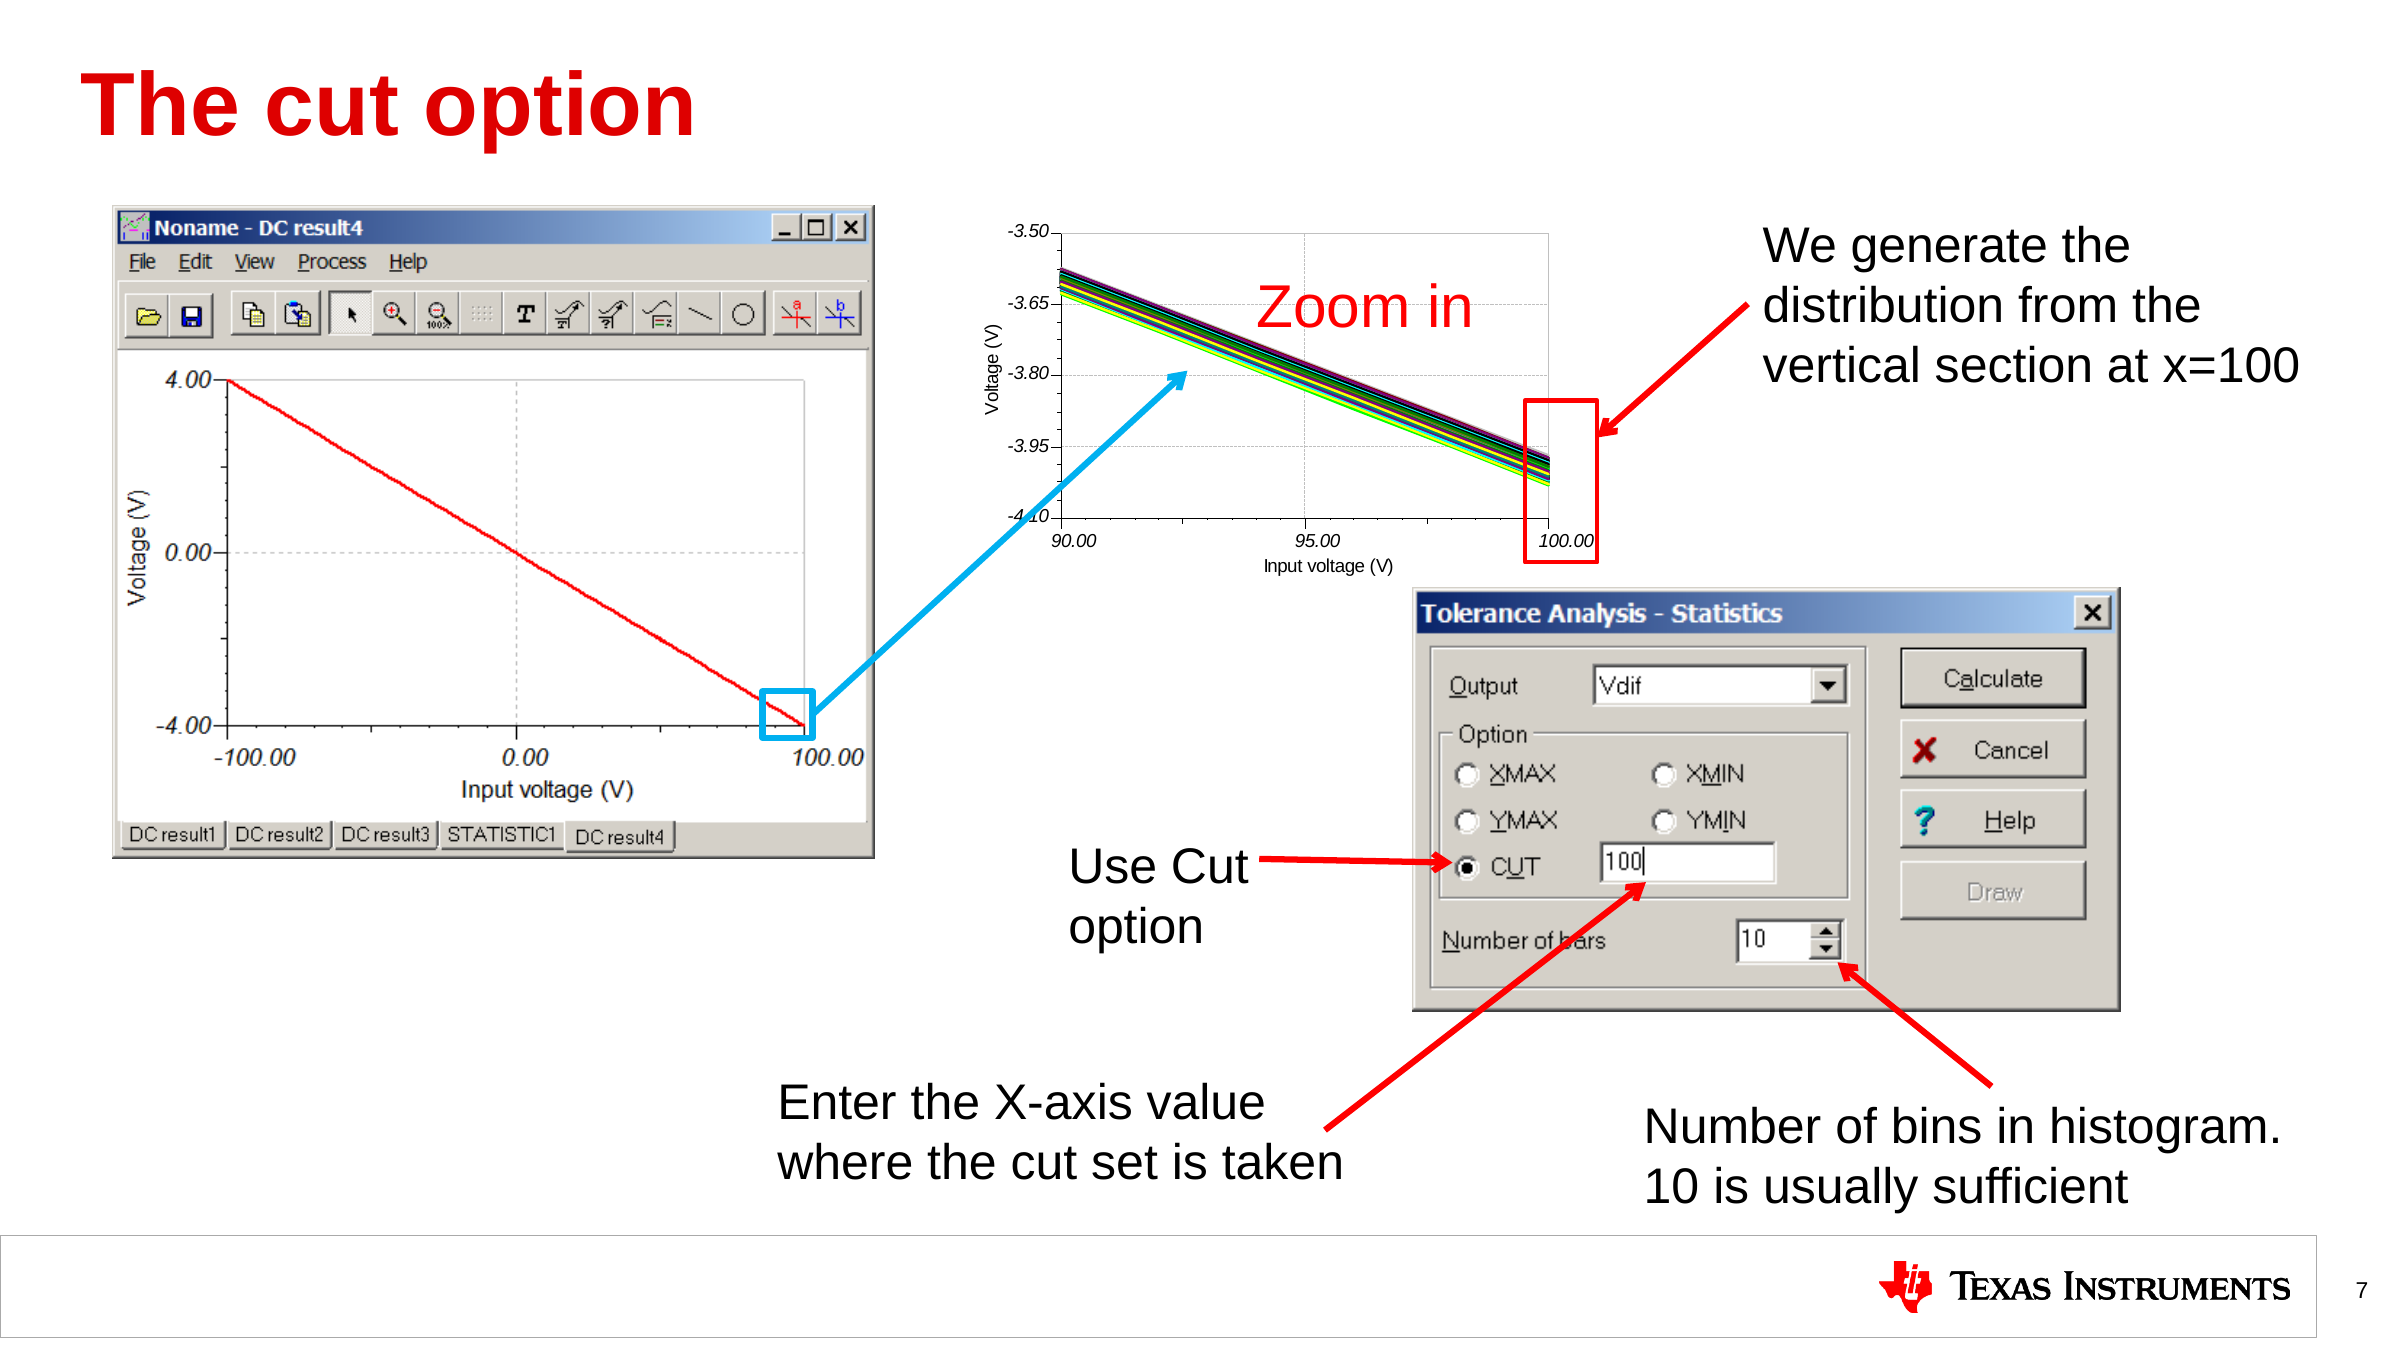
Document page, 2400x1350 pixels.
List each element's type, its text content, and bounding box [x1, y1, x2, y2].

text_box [812, 370, 1188, 715]
picture [976, 211, 2121, 1012]
text_box Enter the X-axis value where the cut set is taken [762, 1061, 1382, 1197]
picture [767, 695, 808, 734]
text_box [1597, 303, 1749, 438]
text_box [1258, 858, 1453, 863]
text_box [1837, 961, 1992, 1087]
picture [1879, 1261, 2290, 1265]
text_box We generate the distribution from the vertical section at x=100 [1747, 205, 2363, 400]
text_box Number of bins in histogram. 10 is usually sufficient [1629, 1086, 2354, 1222]
slide_number 7 [1828, 1265, 2389, 1307]
text_box Use Cut option [1053, 825, 1325, 961]
title The cut option [60, 27, 2282, 189]
picture [112, 205, 876, 860]
picture [1879, 1307, 2290, 1313]
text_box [1324, 881, 1647, 1131]
